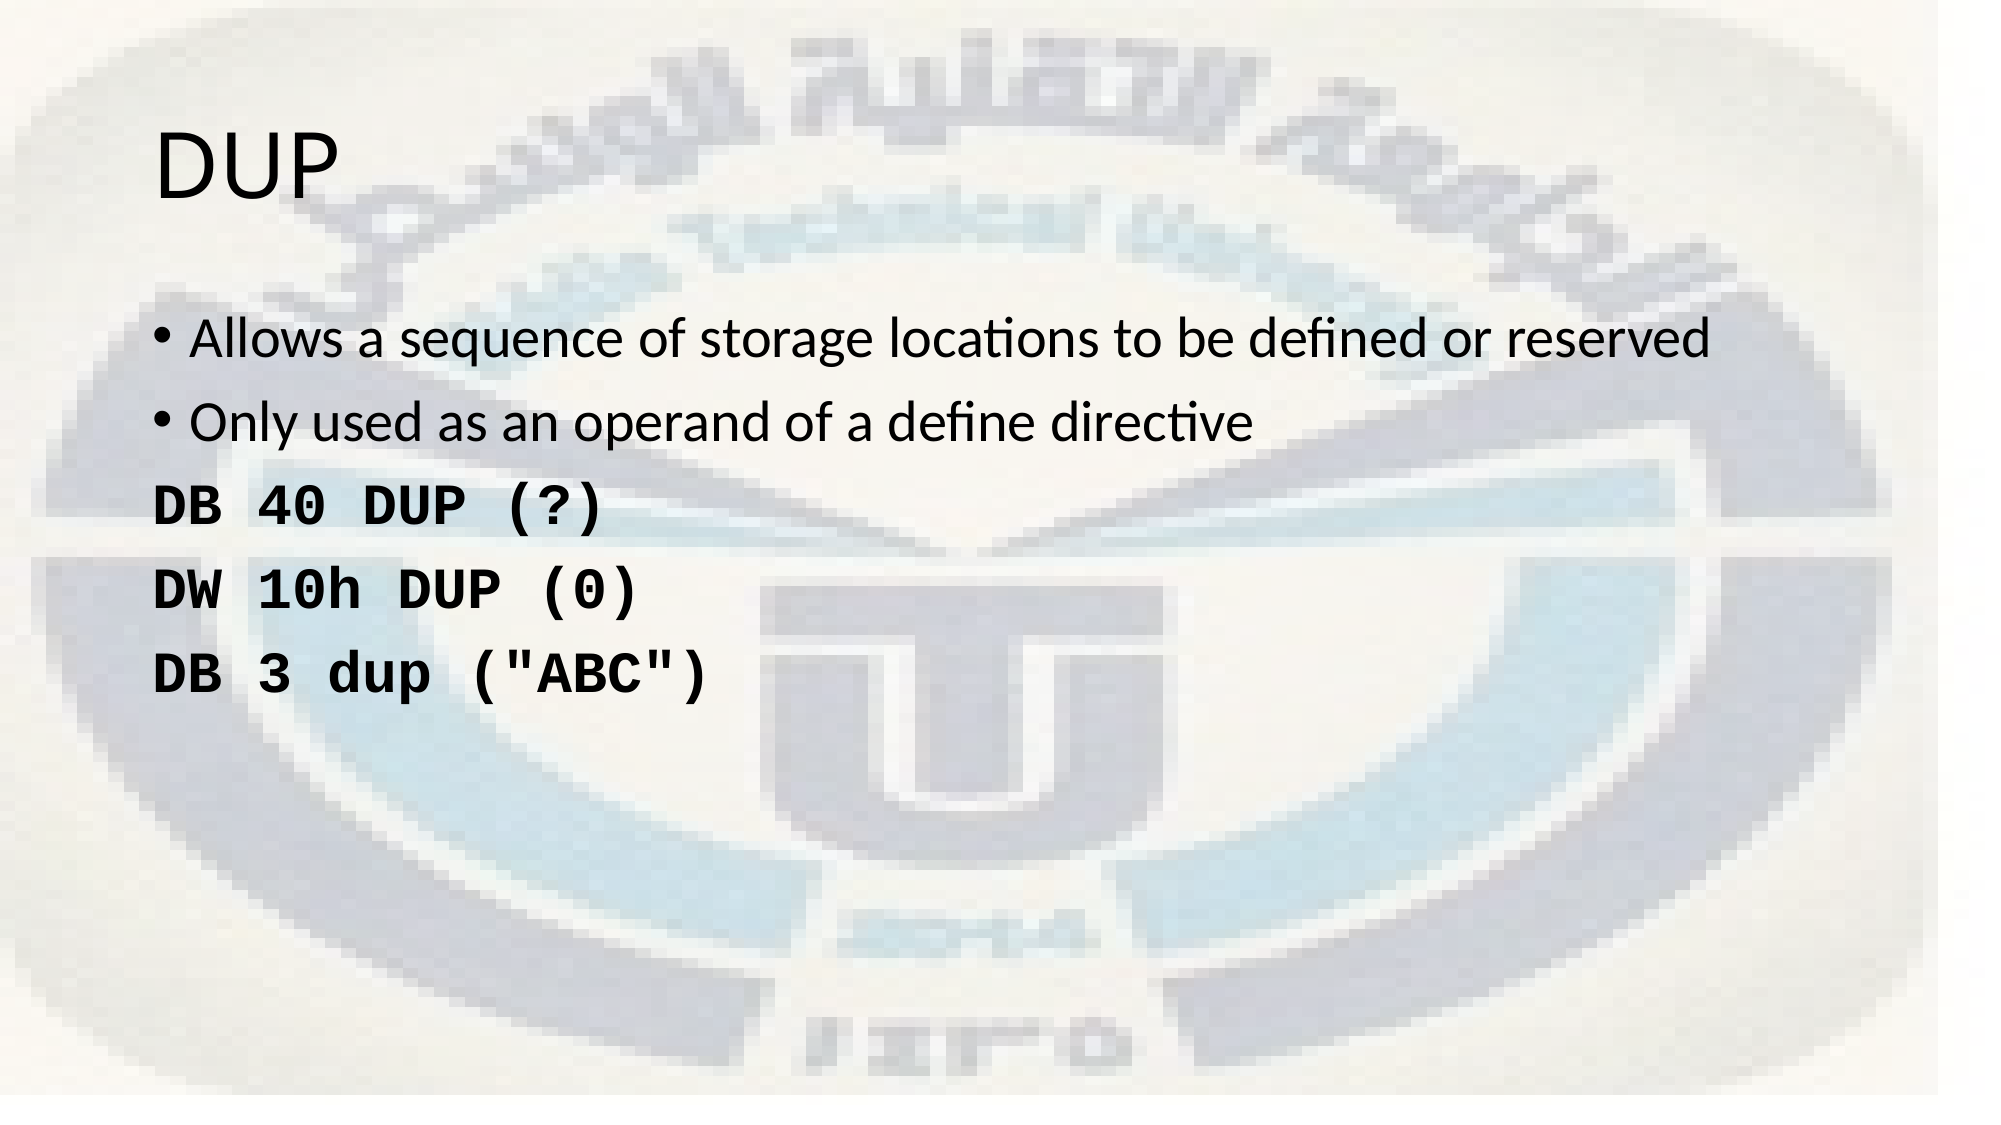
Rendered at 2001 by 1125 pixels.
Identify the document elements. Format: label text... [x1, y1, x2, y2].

text_box Label Operator Operand[s] ;Comment INIT: mov ax, bx ; Copy contents of bx into ax Label - INIT: Operator - mov Operands - ax and bx Comment - alphanumeric string between ; and \n Not case sensitive Unlike other assemblers, destination operand is first mov is the mnemonic that the assembler translates into an opcode [0, 0, 2000, 1125]
title DUP [137, 59, 1863, 278]
list Allows a sequence of storage locations to be defined or reserved Only used as an operand of a define directive DB 40 DUP (?) DW 10h DUP (0) DB 3 dup ("ABC") [137, 299, 1863, 1014]
